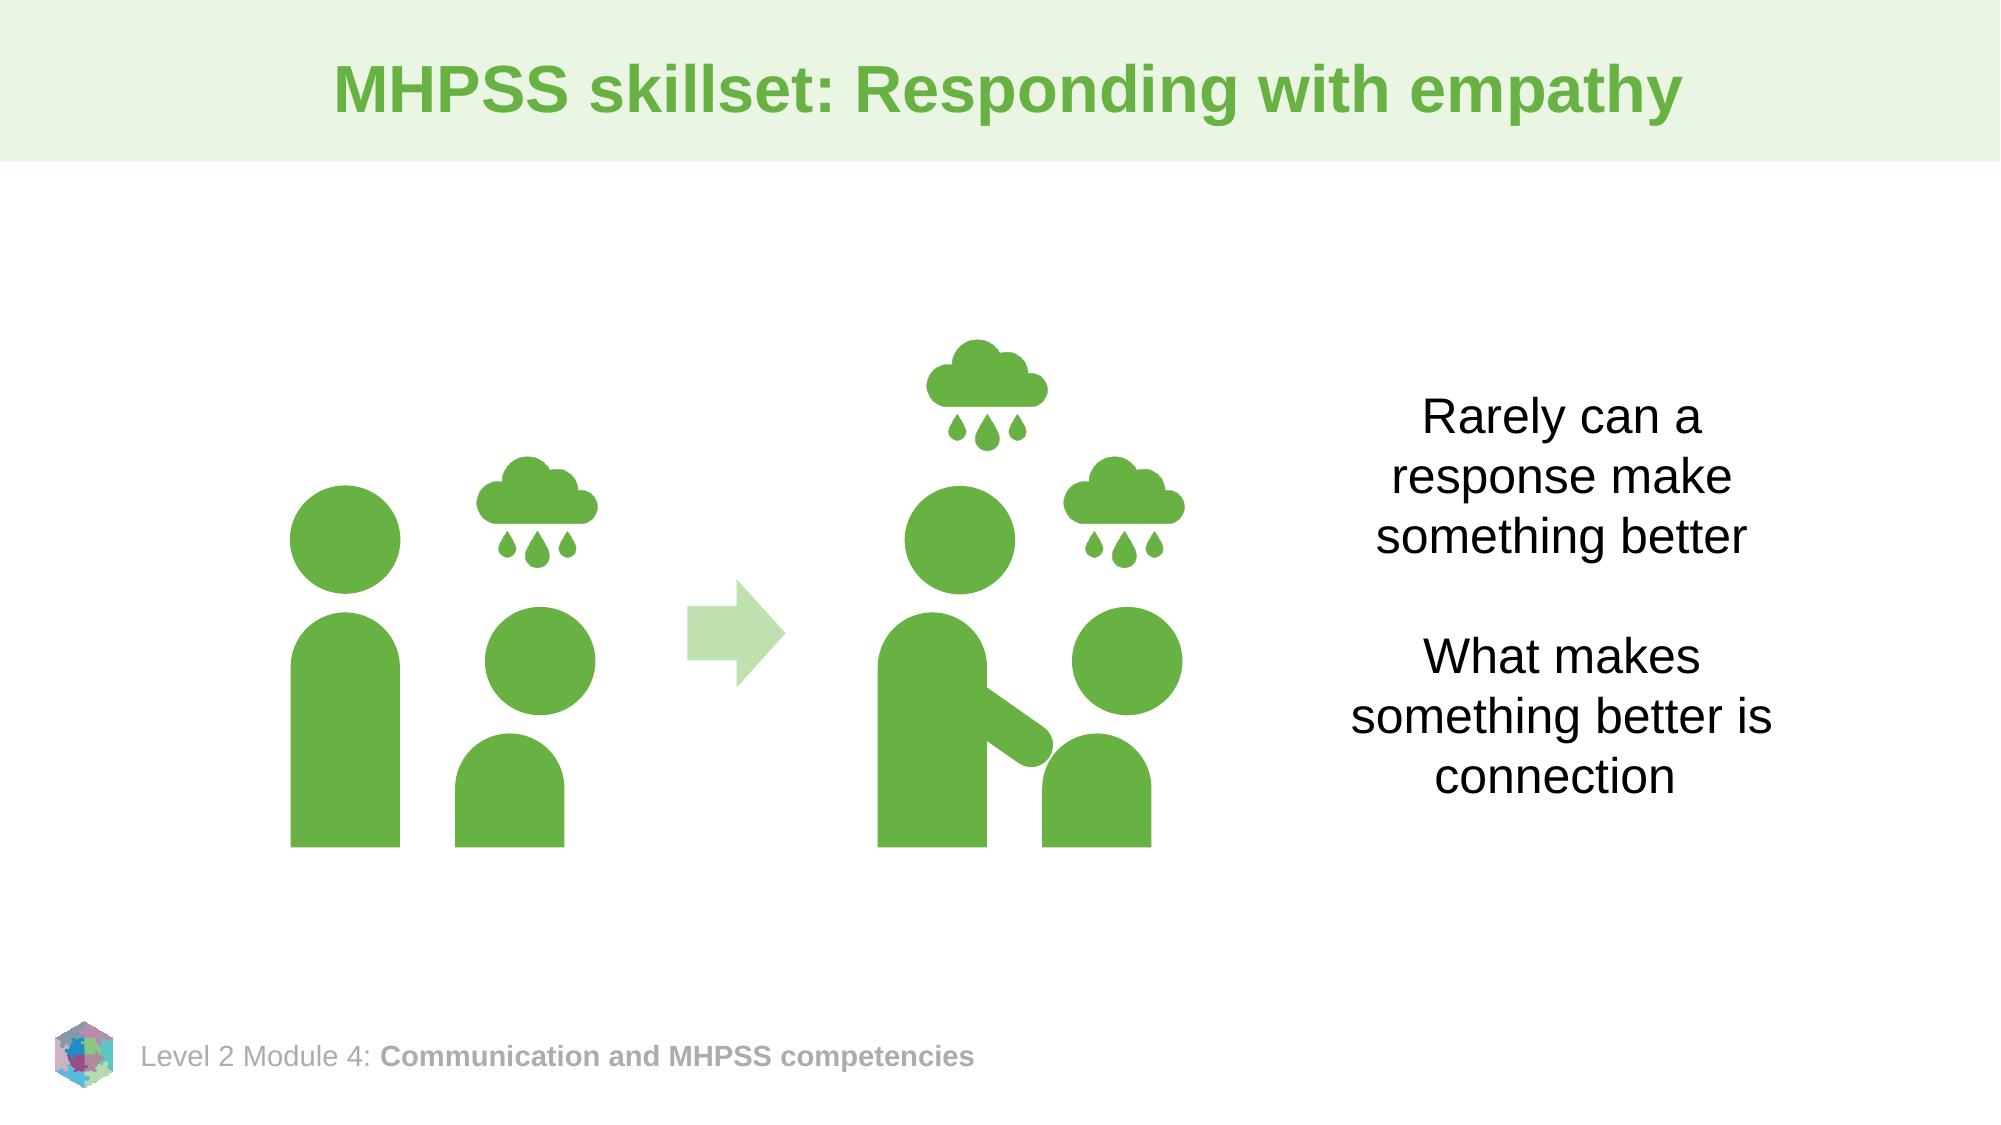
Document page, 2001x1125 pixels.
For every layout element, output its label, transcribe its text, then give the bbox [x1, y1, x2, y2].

text_box [289, 611, 401, 849]
text_box [1070, 605, 1184, 717]
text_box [923, 633, 1058, 754]
picture [902, 310, 1209, 597]
text_box [1041, 732, 1153, 849]
picture [55, 1021, 113, 1088]
text_box [288, 484, 402, 595]
text_box [876, 611, 989, 849]
text_box [454, 732, 566, 849]
text_box Rarely can a response make something better What makes something better is connection [1301, 375, 1823, 811]
text_box [903, 484, 1017, 596]
picture [452, 427, 622, 597]
text_box [483, 605, 597, 717]
title MHPSS skillset: Responding with empathy [137, 19, 1863, 163]
text_box [686, 576, 788, 691]
